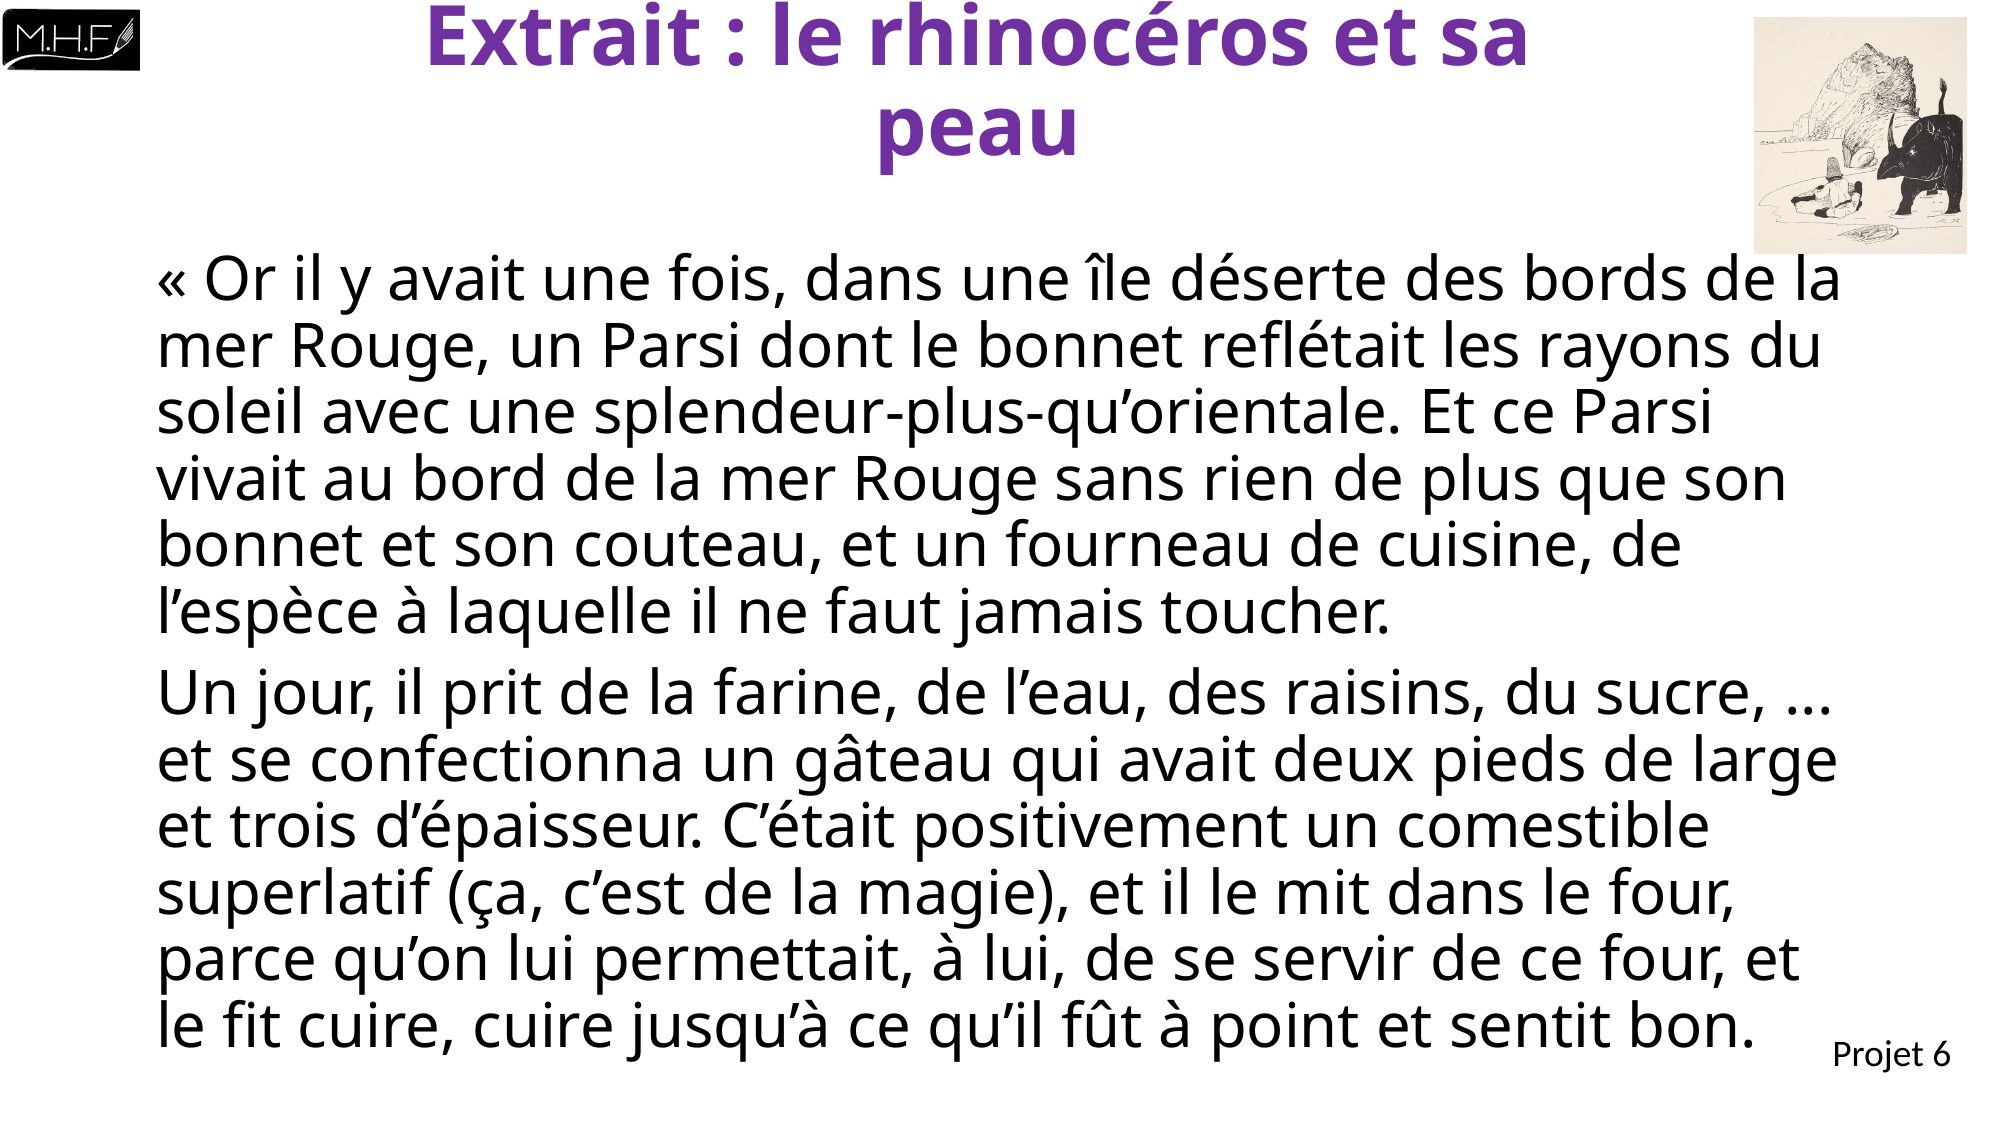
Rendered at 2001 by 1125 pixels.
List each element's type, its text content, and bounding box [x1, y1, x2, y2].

title Extrait : le rhinocéros et sa peau [373, 42, 1583, 125]
list « Or il y avait une fois, dans une île déserte des bords de la mer Rouge, un Parsi dont le bonnet reflétait les rayons du soleil avec une splendeur-plus-qu’orientale. Et ce Parsi vivait au bord de la mer Rouge sans rien de plus que son bonnet et son couteau, et un fourneau de cuisine, de l’espèce à laquelle il ne faut jamais toucher. Un jour, il prit de la farine, de l’eau, des raisins, du sucre, ... et se confectionna un gâteau qui avait deux pieds de large et trois d’épaisseur. C’était positivement un comestible superlatif (ça, c’est de la magie), et il le mit dans le four, parce qu’on lui permettait, à lui, de se servir de ce four, et le fit cuire, cuire jusqu’à ce qu’il fût à point et sentit bon. [141, 240, 1867, 1125]
picture [1754, 17, 1967, 254]
picture [0, 7, 140, 74]
text_box Projet 6 [1867, 1021, 1967, 1082]
